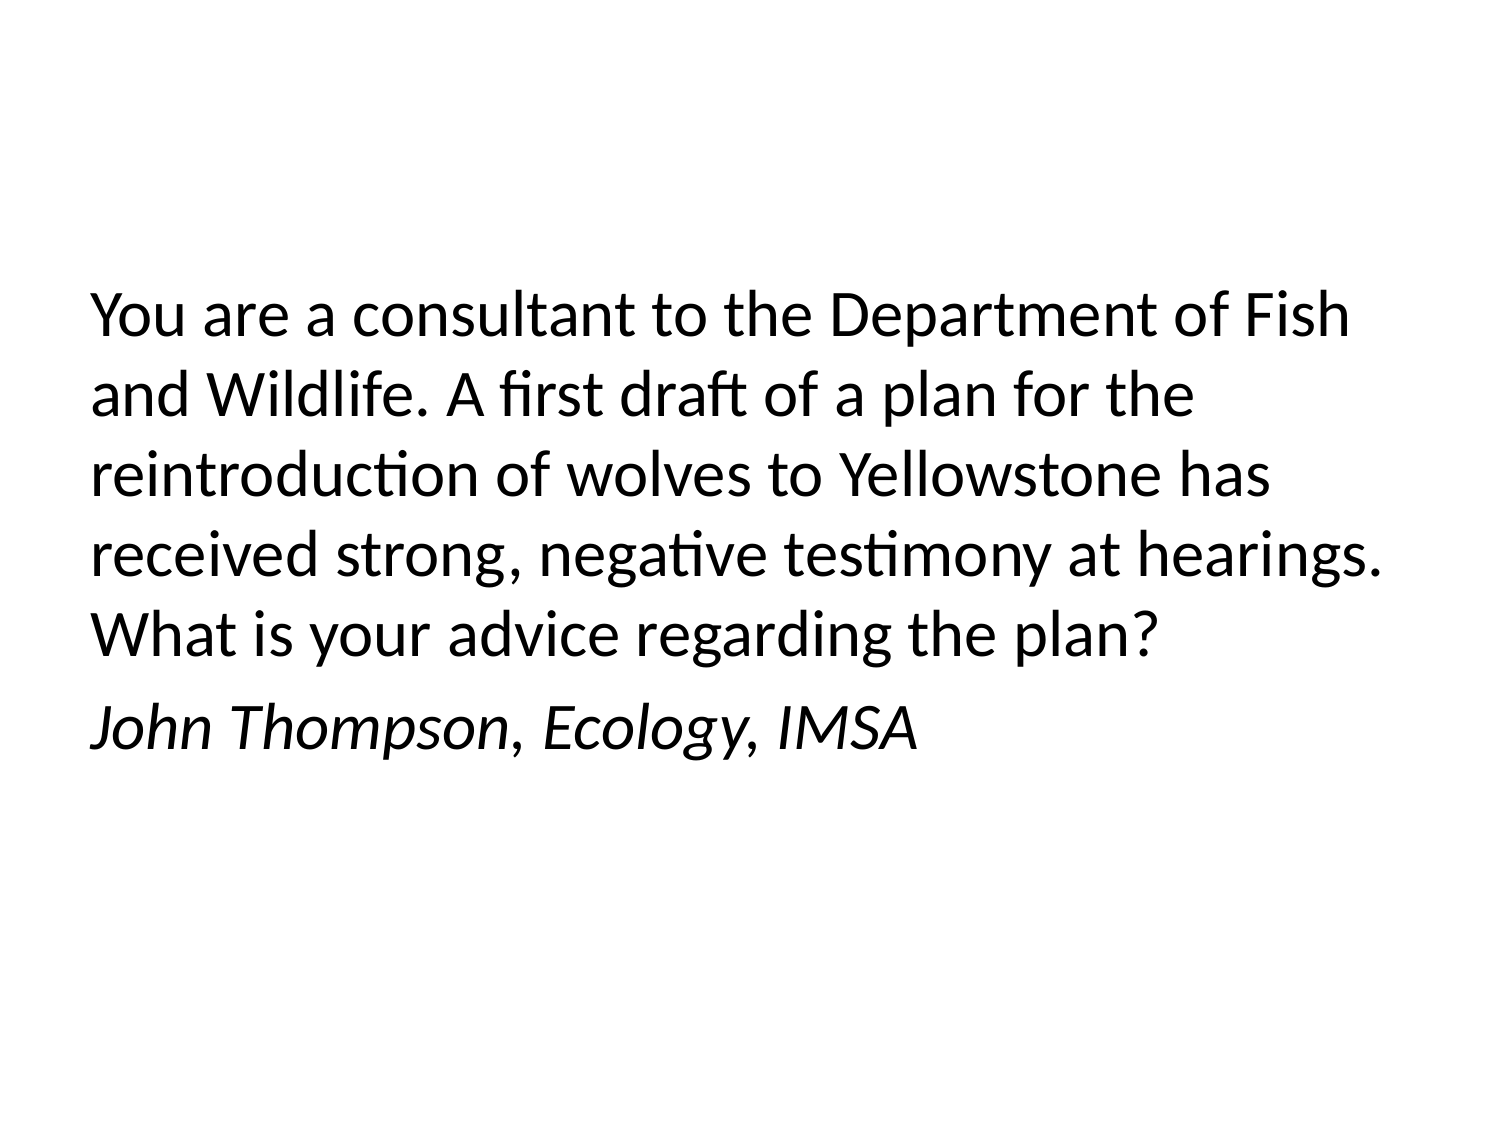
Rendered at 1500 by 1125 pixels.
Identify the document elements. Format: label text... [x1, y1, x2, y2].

list You are a consultant to the Department of Fish and Wildlife. A first draft of a plan for the reintroduction of wolves to Yellowstone has received strong, negative testimony at hearings. What is your advice regarding the plan? John Thompson, Ecology, IMSA [75, 262, 1425, 1005]
